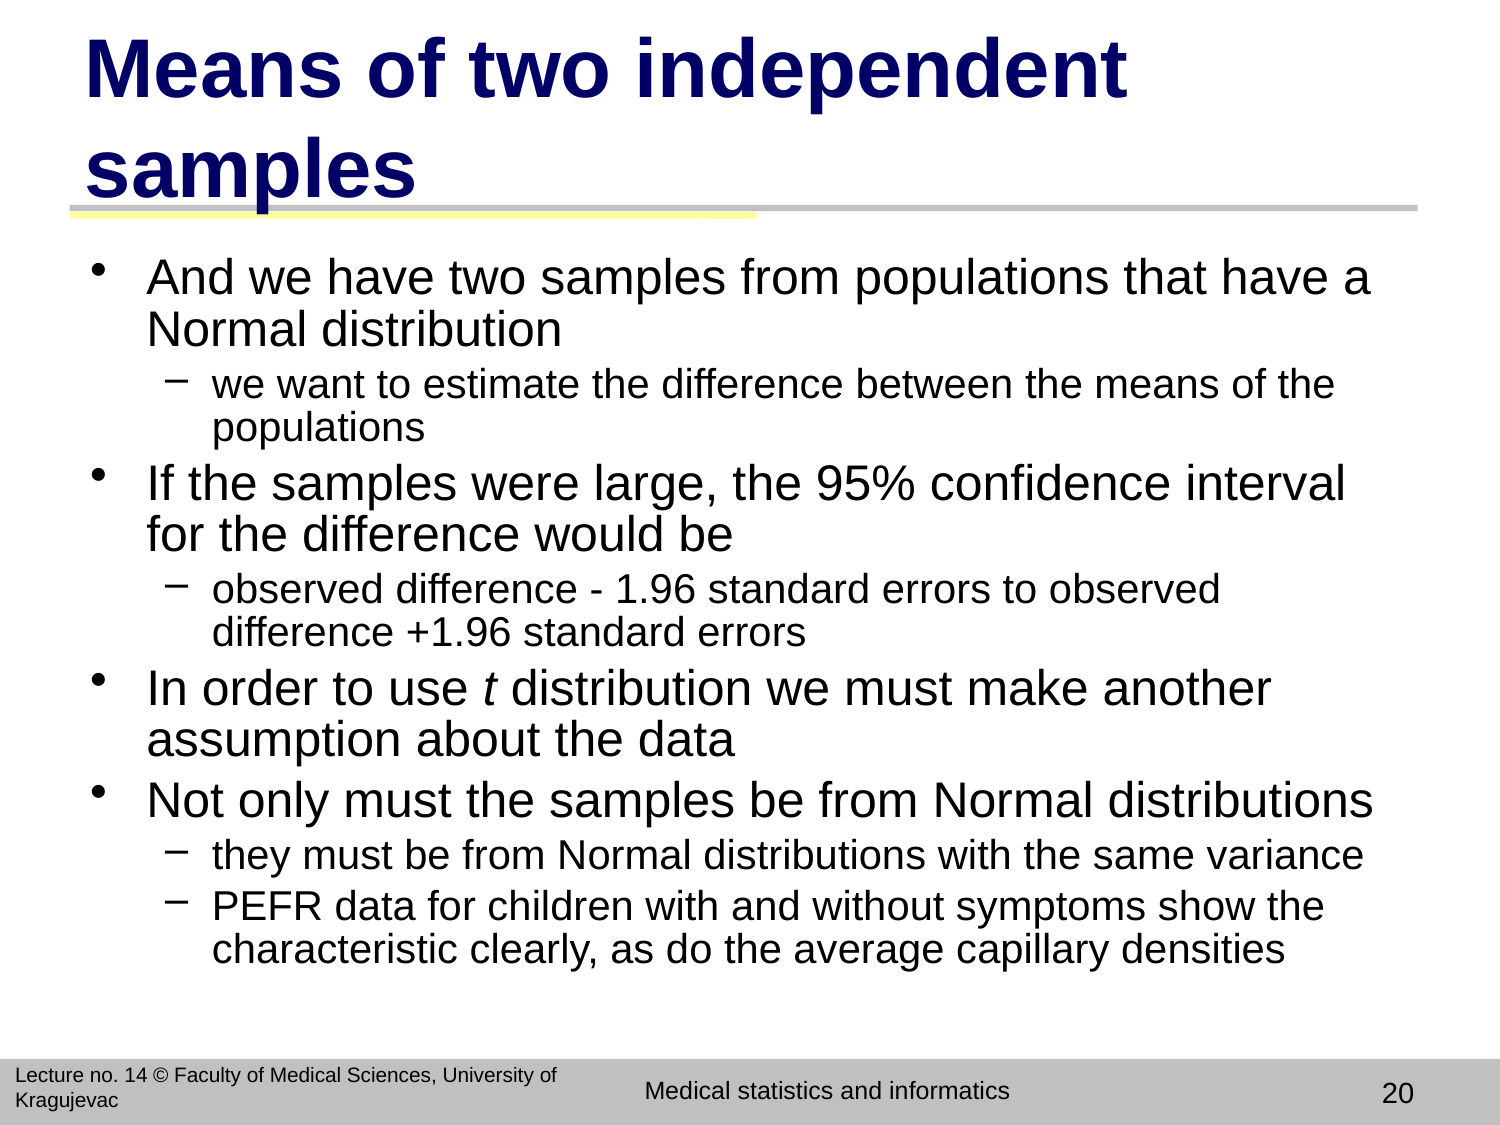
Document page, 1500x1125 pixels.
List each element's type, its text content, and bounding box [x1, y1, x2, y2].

footer Medical statistics and informatics [512, 1066, 1144, 1125]
slide_number Lecture no. 14 © Faculty of Medical Sciences, University of Kragujevac [0, 1053, 625, 1108]
list And we have two samples from populations that have a Normal distribution we want to estimate the difference between the means of the populations If the samples were large, the 95% confidence interval for the difference would be observed difference - 1.96 standard errors to observed difference +1.96 standard errors In order to use t distribution we must make another assumption about the data Not only must the samples be from Normal distributions they must be from Normal distributions with the same variance PEFR data for children with and without symptoms show the characteristic clearly, as do the average capillary densities [74, 246, 1426, 1023]
slide_number 20 [1164, 1066, 1430, 1125]
title Means of two independent samples [69, 19, 1426, 208]
